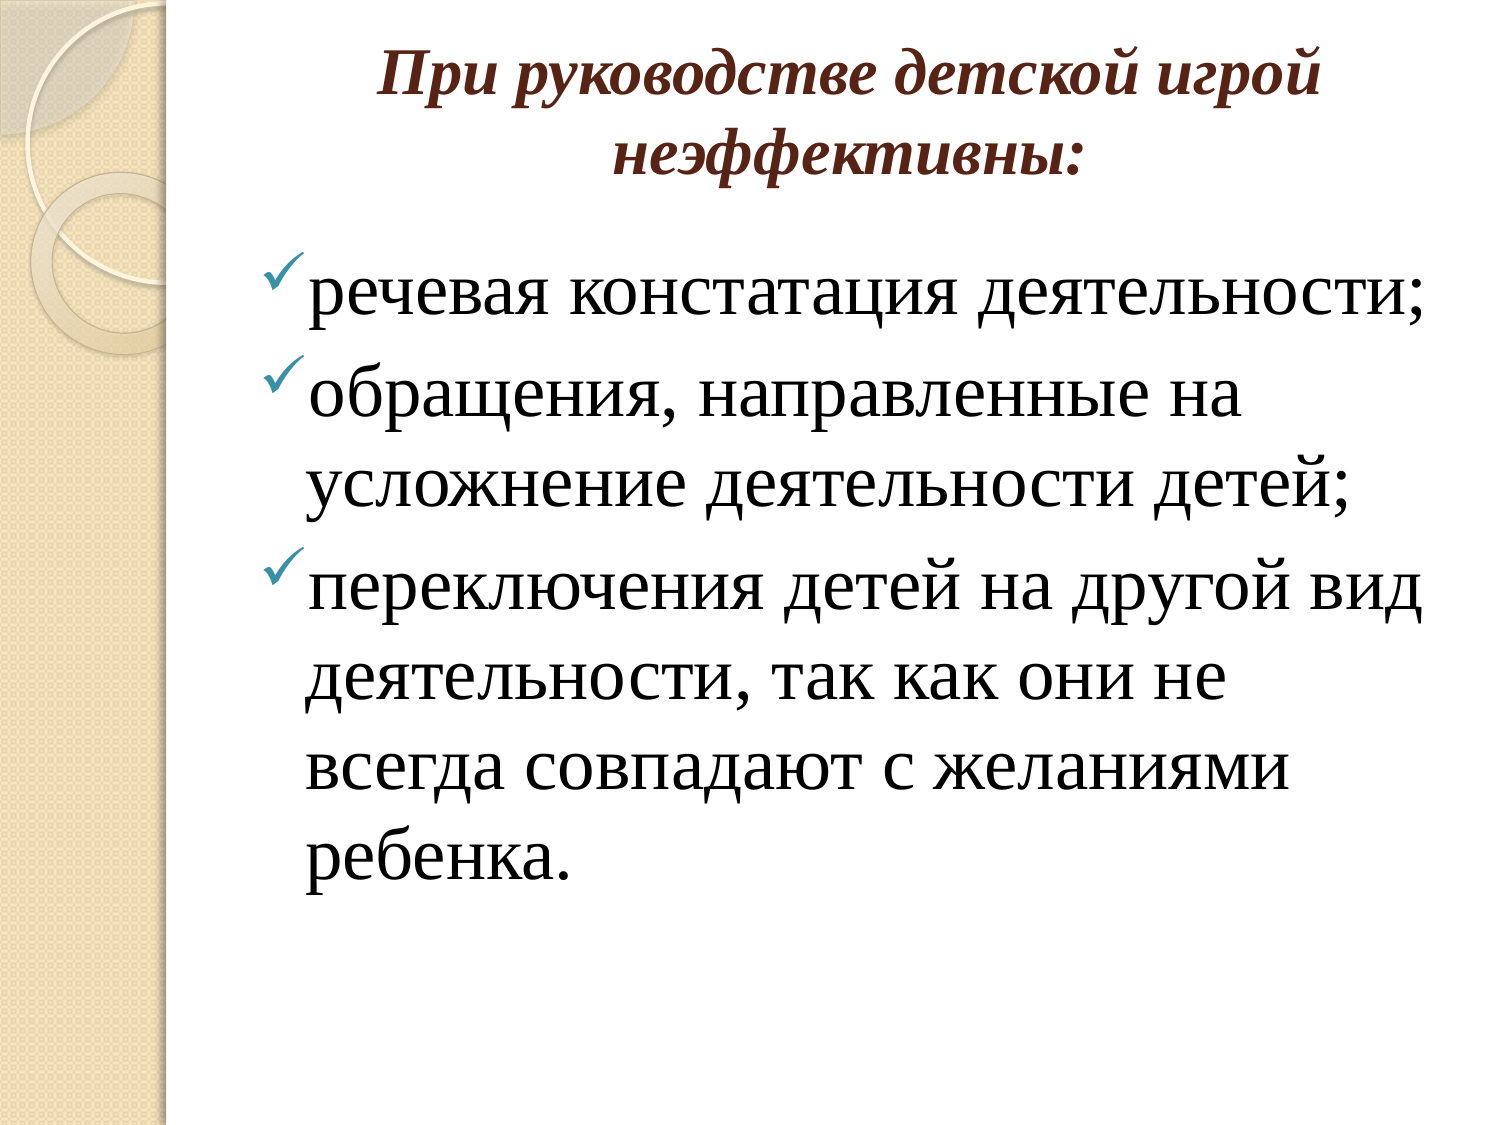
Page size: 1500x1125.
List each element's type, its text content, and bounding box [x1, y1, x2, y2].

list речевая констатация деятельности; обращения, направленные на усложнение деятельности детей; переключения детей на другой вид деятельности, так как они не всегда совпадают с желаниями ребенка. [229, 231, 1461, 1071]
title При руководстве детской игрой неэффективны: [235, 19, 1466, 197]
